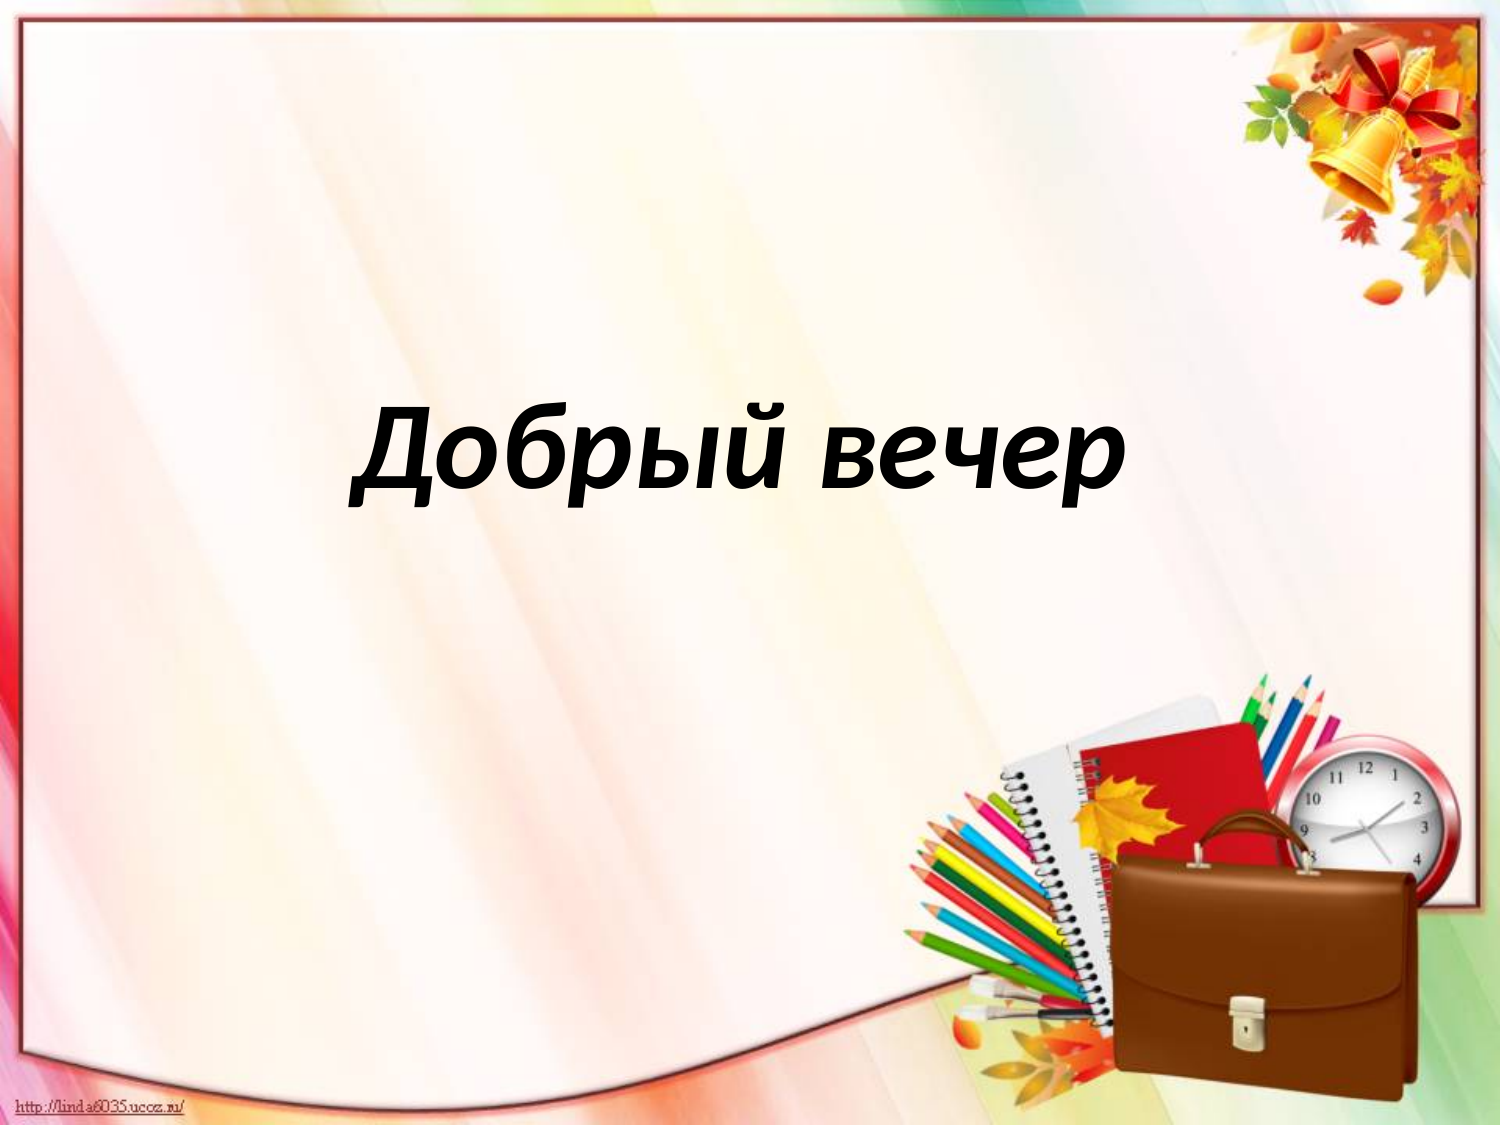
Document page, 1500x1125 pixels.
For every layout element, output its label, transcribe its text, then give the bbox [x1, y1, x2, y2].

picture [0, 0, 1500, 1125]
title Добрый вечер [64, 231, 1415, 646]
